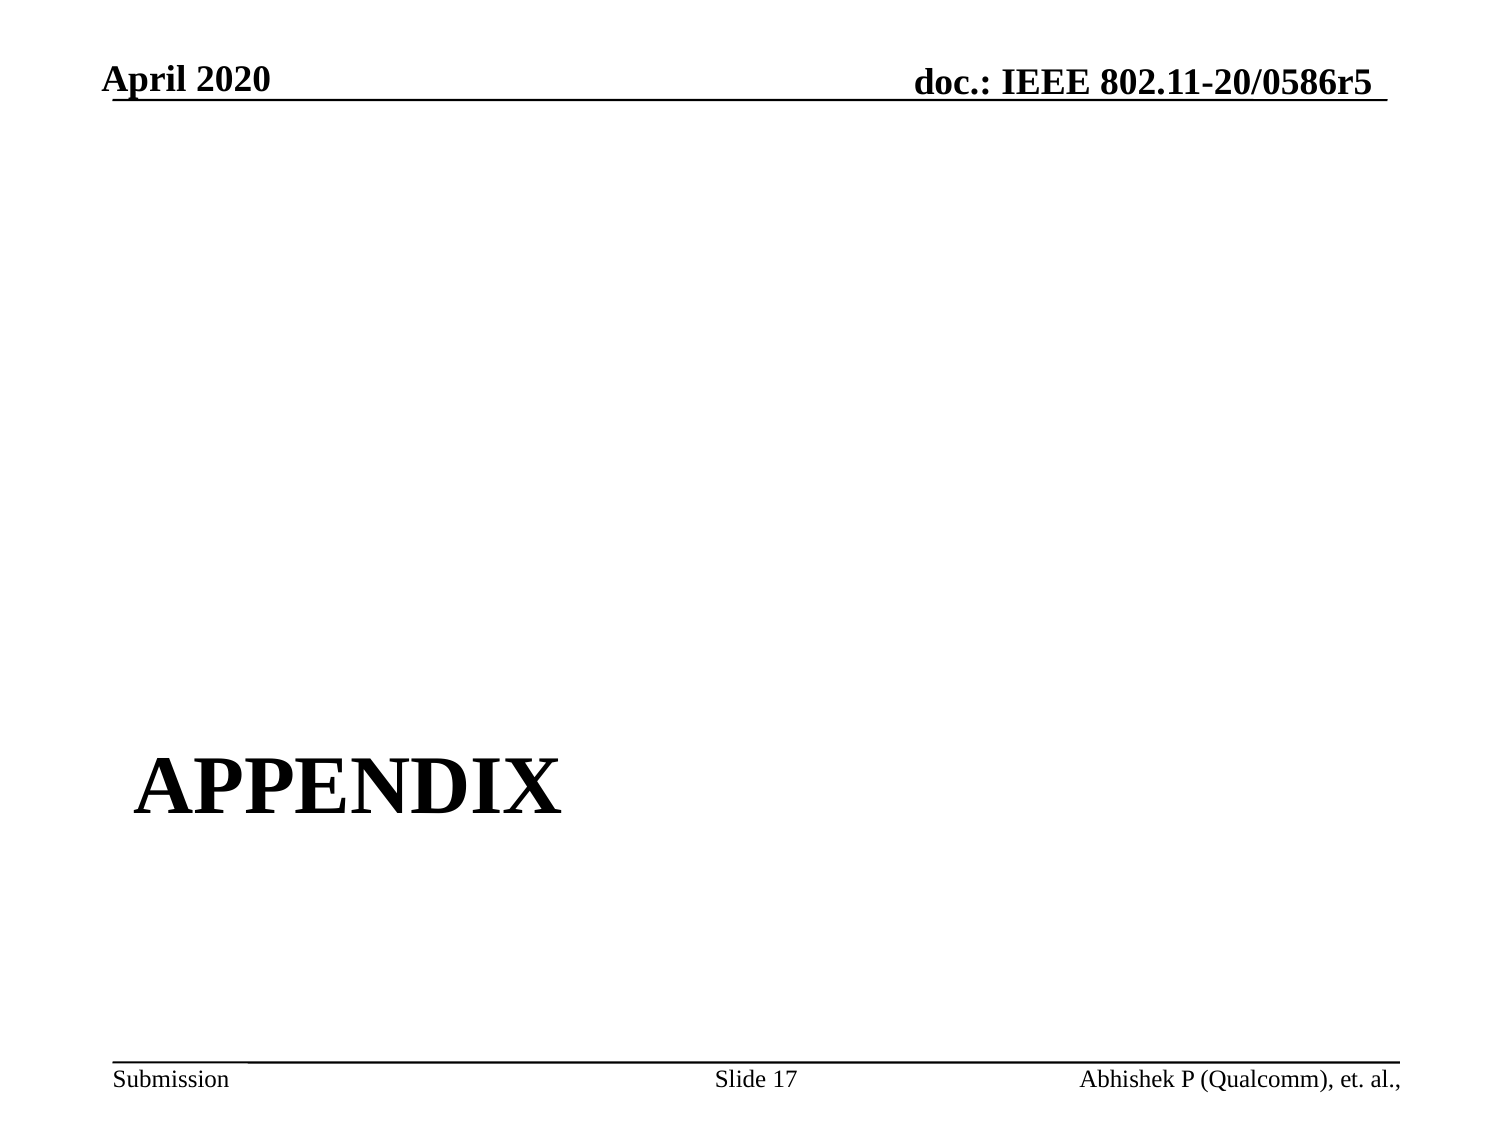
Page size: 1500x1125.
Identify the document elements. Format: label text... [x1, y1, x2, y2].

footer Abhishek P (Qualcomm), et. al., [949, 1061, 1402, 1093]
title Appendix [118, 722, 1394, 947]
slide_number Slide 17 [712, 1061, 801, 1093]
